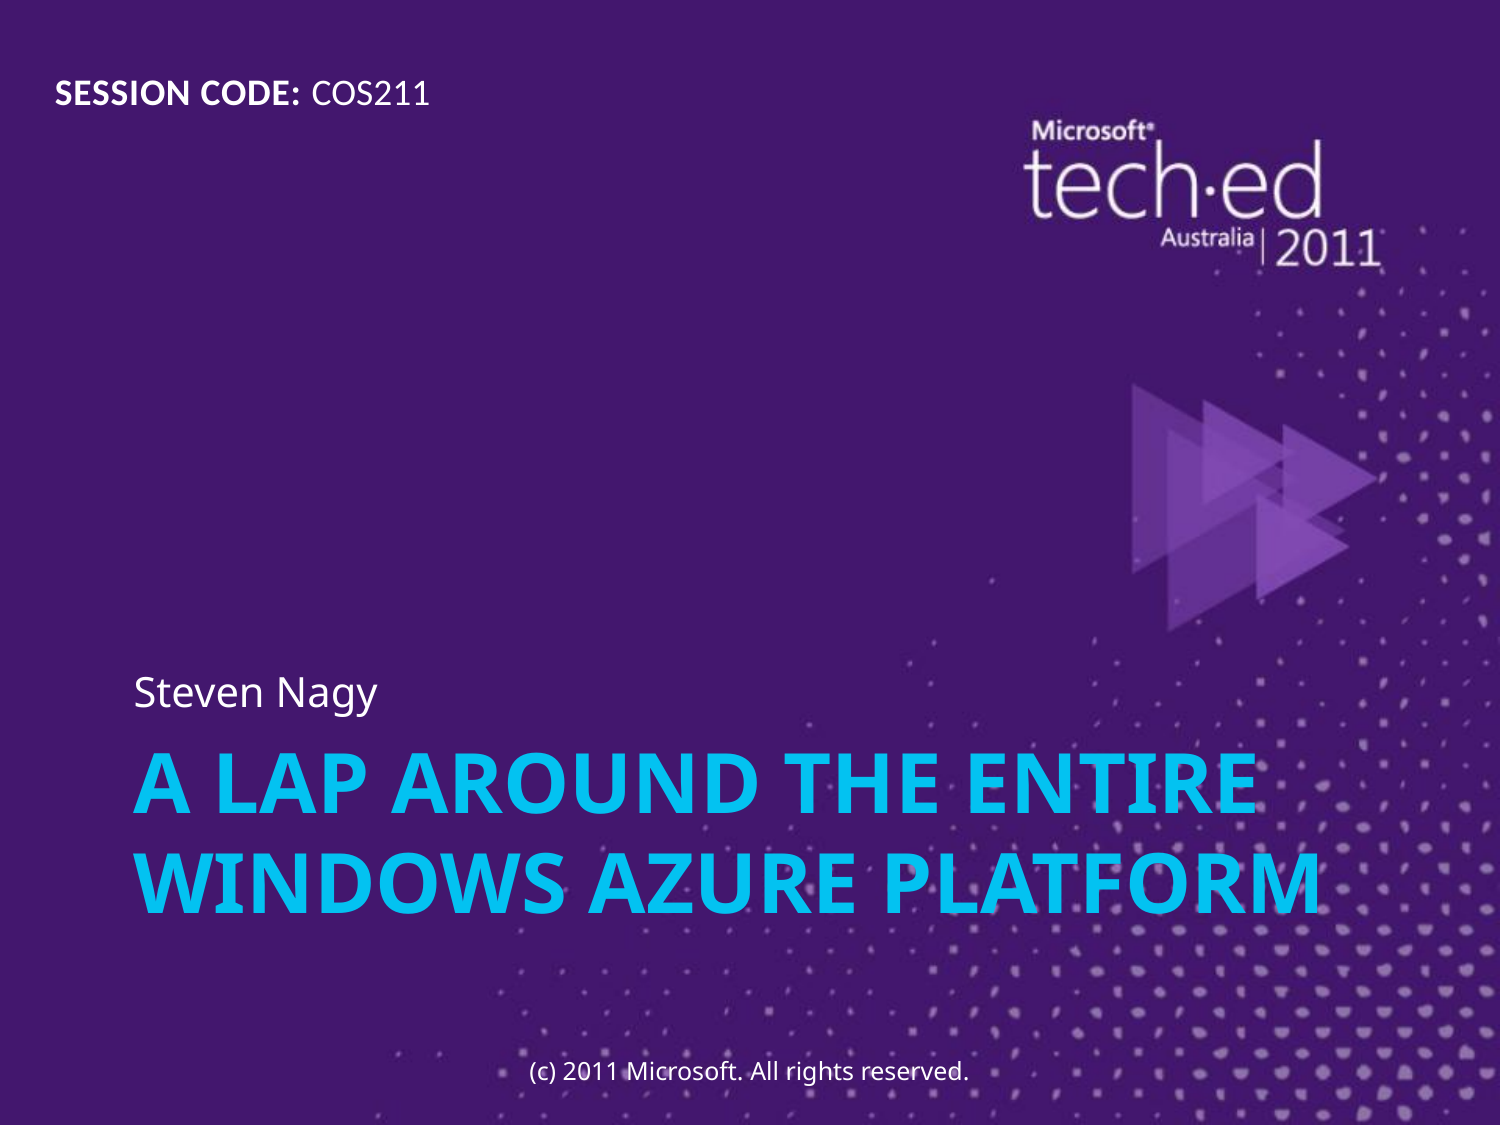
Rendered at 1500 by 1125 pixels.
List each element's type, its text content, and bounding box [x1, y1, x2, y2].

text_box SESSION CODE: COS211 [54, 73, 647, 114]
footer (c) 2011 Microsoft. All rights reserved. [512, 1042, 988, 1103]
list Steven Nagy [118, 476, 1394, 723]
title A lap around the entire Windows Azure Platform [118, 723, 1394, 947]
picture [0, 0, 1500, 1125]
